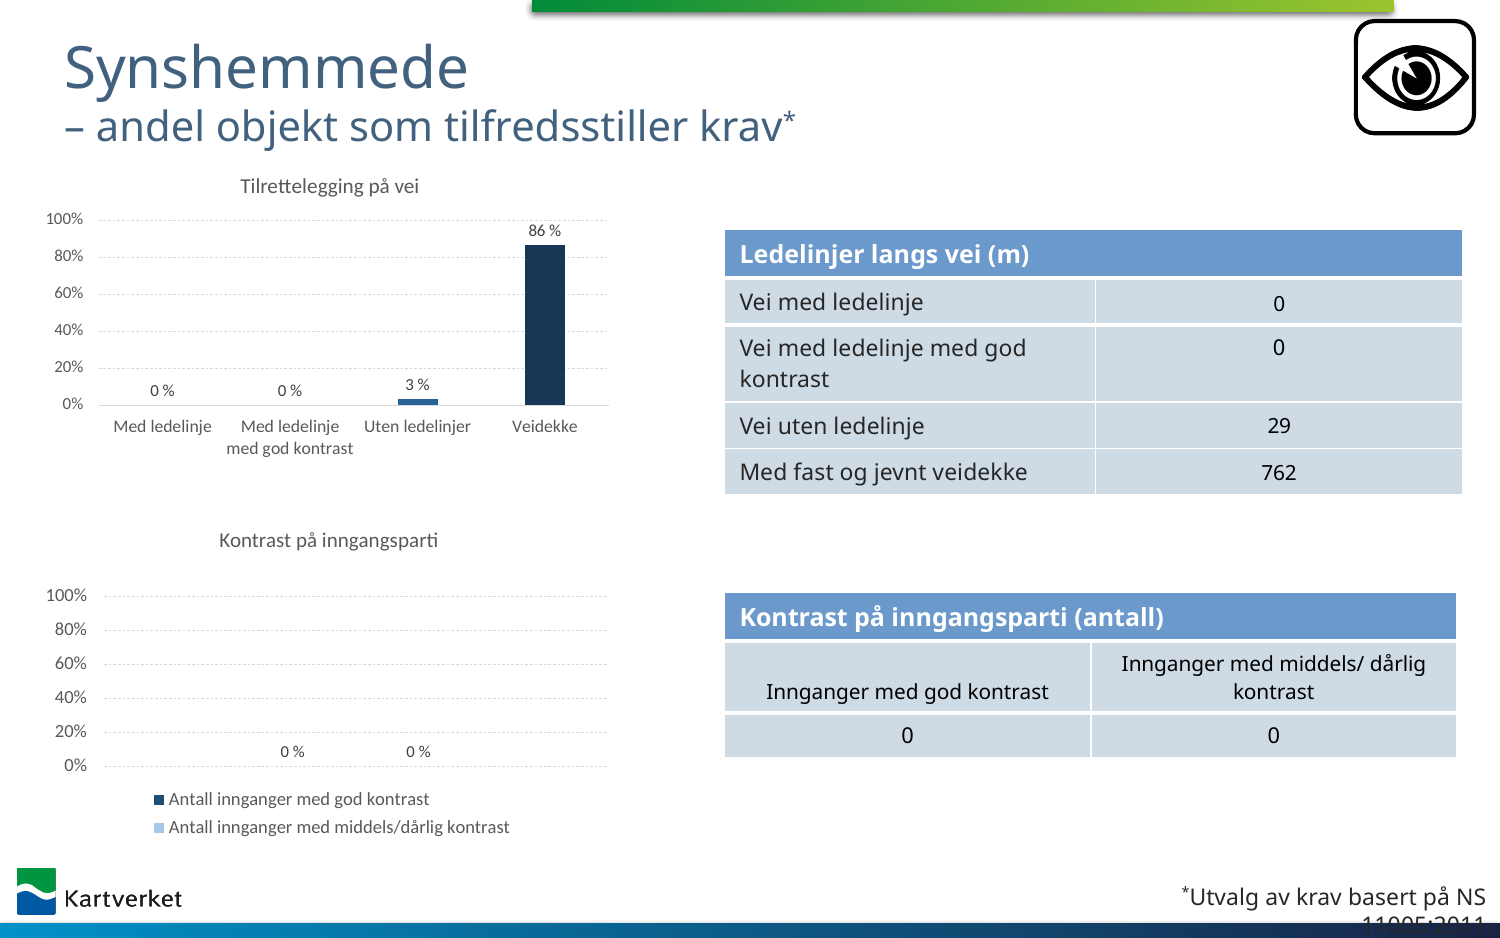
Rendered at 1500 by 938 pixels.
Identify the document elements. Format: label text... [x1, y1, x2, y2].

table_header Ledelinjer langs vei (m) [725, 230, 1462, 276]
table_cell Innganger med god kontrast [725, 643, 1090, 711]
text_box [1355, 20, 1475, 134]
table_cell 0 [1092, 715, 1456, 757]
table_cell 762 [1096, 449, 1462, 494]
table_cell 29 [1096, 403, 1462, 448]
table_cell Vei uten ledelinje [725, 403, 1095, 448]
table_header Kontrast på inngangsparti (antall) [725, 593, 1456, 639]
table_cell Vei med ledelinje med god kontrast [725, 327, 1095, 401]
text_box *Utvalg av krav basert på NS 11005:2011 [1068, 873, 1500, 938]
picture [41, 520, 617, 846]
text_box Synshemmede – andel objekt som tilfredsstiller krav* [49, 24, 1431, 158]
table_cell 0 [1096, 280, 1462, 323]
table_cell 0 [1096, 327, 1462, 401]
table_cell 0 [725, 715, 1090, 757]
table_cell Med fast og jevnt veidekke [725, 449, 1095, 494]
table_cell Innganger med middels/ dårlig kontrast [1092, 643, 1456, 711]
table_cell Vei med ledelinje [725, 280, 1095, 323]
picture [41, 166, 619, 492]
